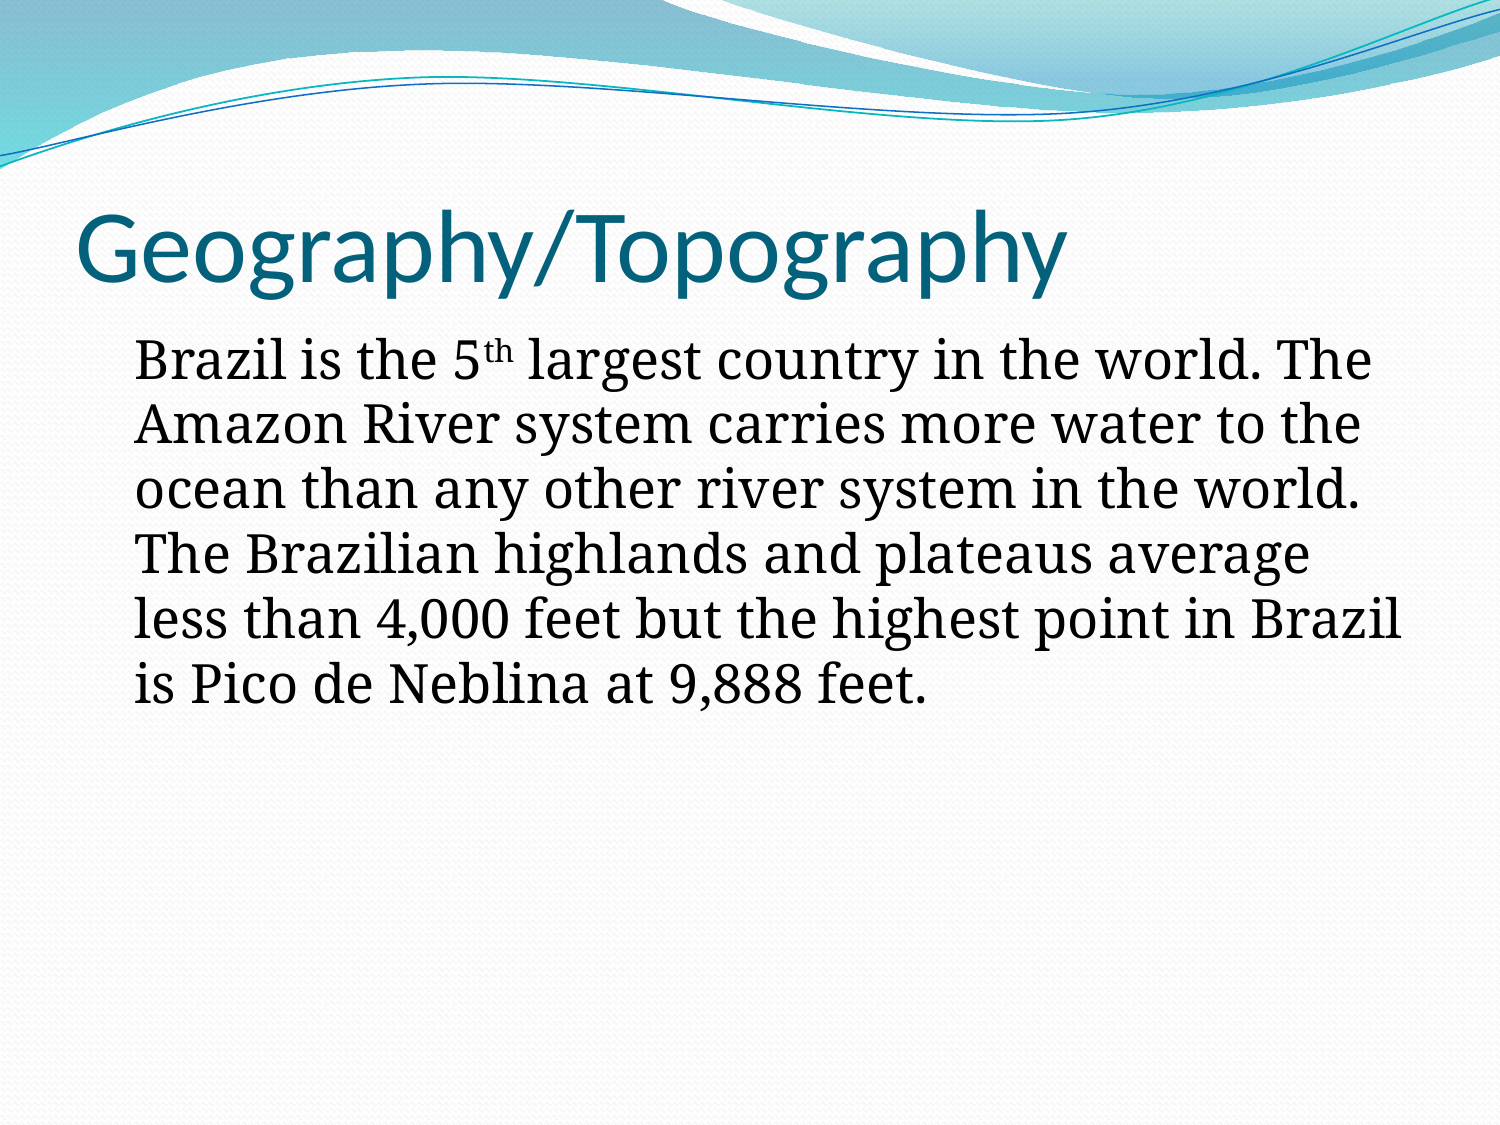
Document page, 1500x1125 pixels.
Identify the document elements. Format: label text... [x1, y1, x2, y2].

list Brazil is the 5th largest country in the world. The Amazon River system carries more water to the ocean than any other river system in the world. The Brazilian highlands and plateaus average less than 4,000 feet but the highest point in Brazil is Pico de Neblina at 9,888 feet. [74, 317, 1426, 1038]
title Geography/Topography [74, 115, 1426, 304]
